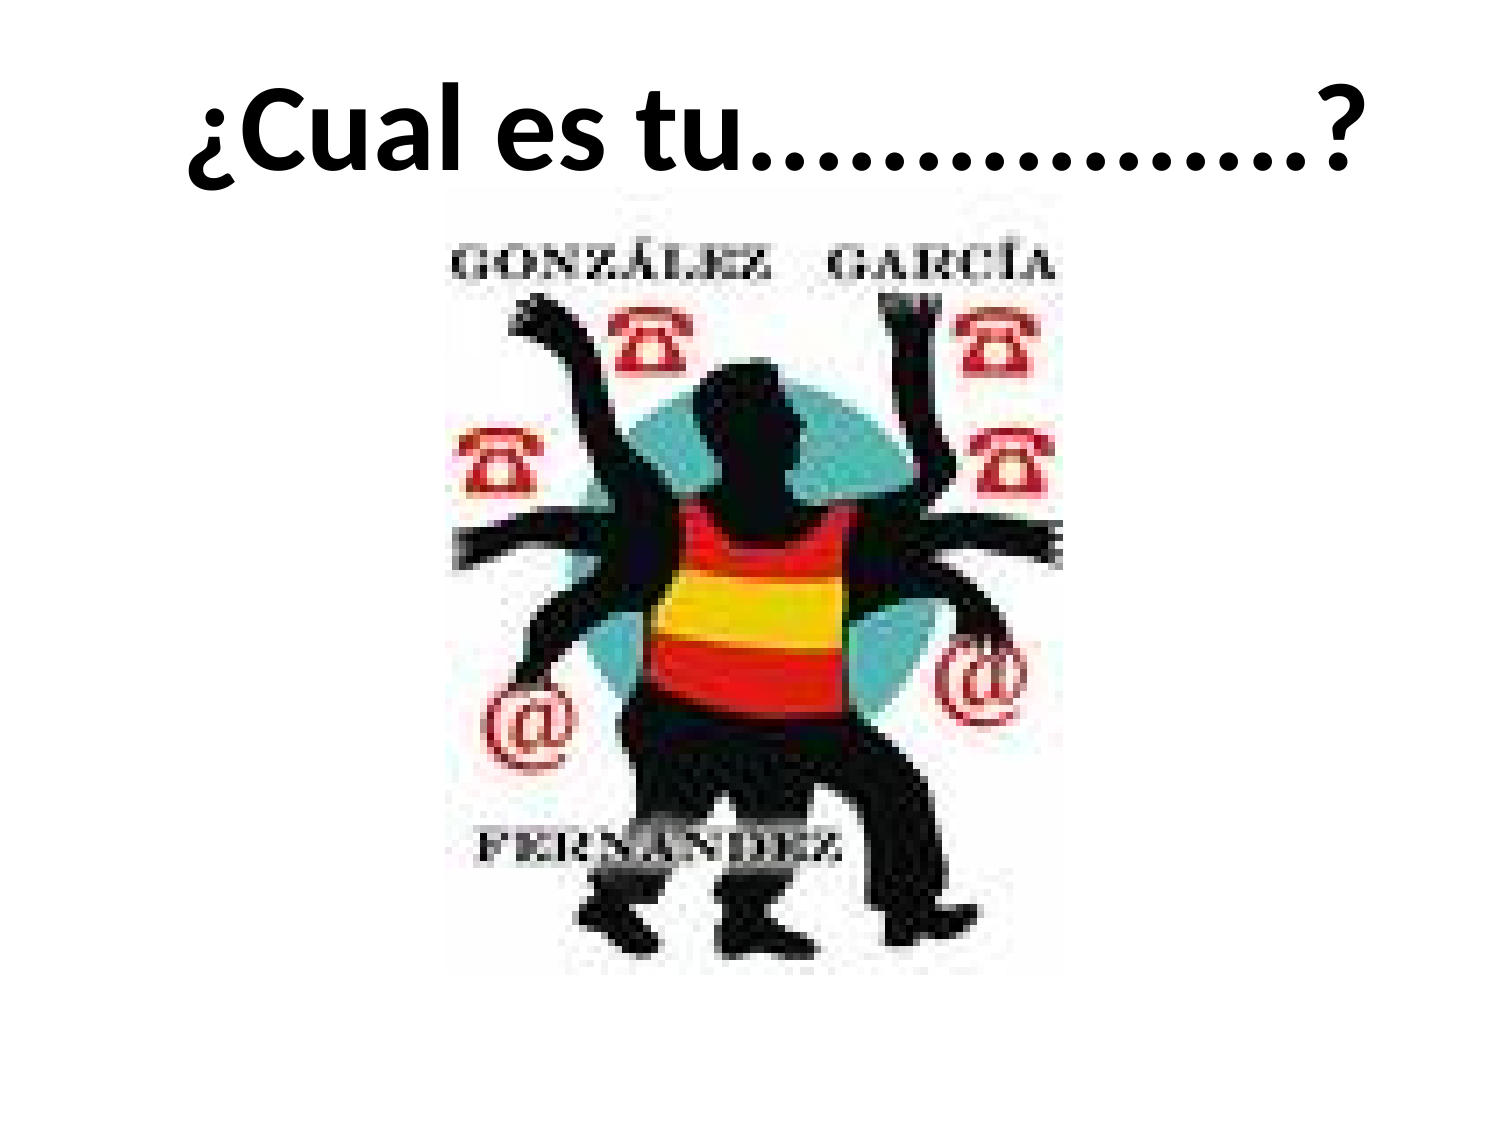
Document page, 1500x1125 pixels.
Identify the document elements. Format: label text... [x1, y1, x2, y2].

title ¿Cual es tu.................? [140, 0, 1416, 242]
picture [445, 187, 1063, 976]
